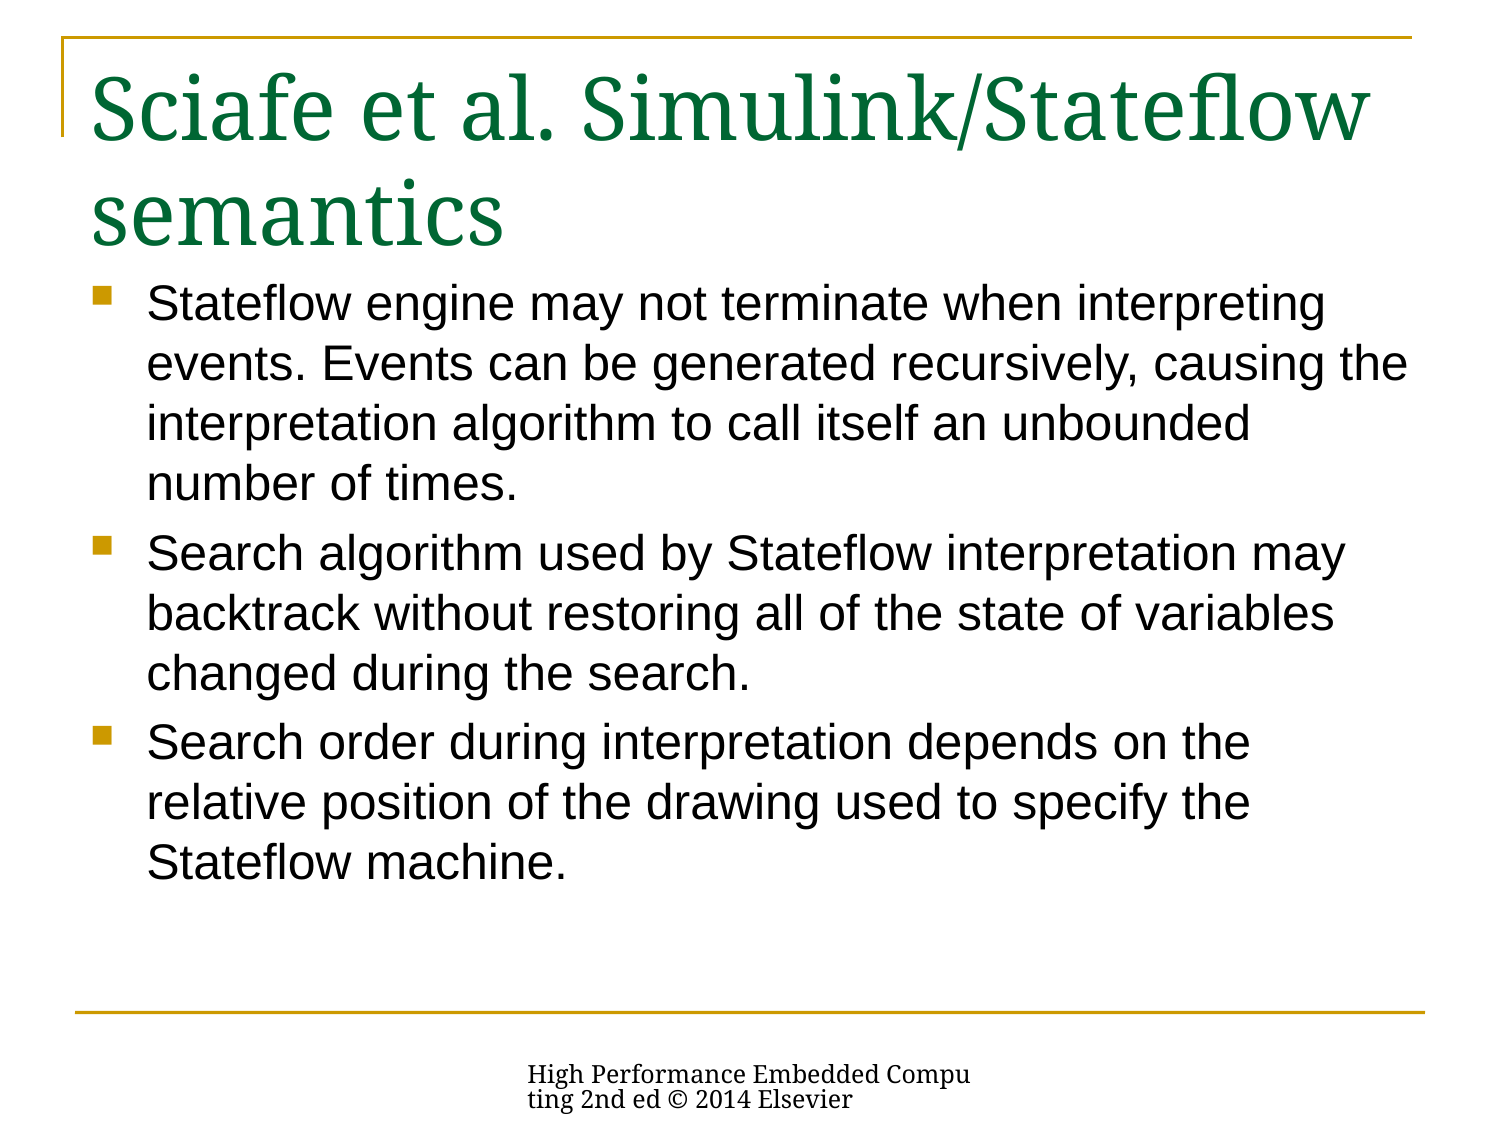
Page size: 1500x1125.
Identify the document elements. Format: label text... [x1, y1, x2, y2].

title Sciafe et al. Simulink/Stateflow semantics [75, 45, 1425, 233]
footer High Performance Embedded Computing 2nd ed © 2014 Elsevier [512, 1025, 988, 1100]
list Stateflow engine may not terminate when interpreting events. Events can be generated recursively, causing the interpretation algorithm to call itself an unbounded number of times. Search algorithm used by Stateflow interpretation may backtrack without restoring all of the state of variables changed during the search. Search order during interpretation depends on the relative position of the drawing used to specify the Stateflow machine. [75, 262, 1425, 1006]
